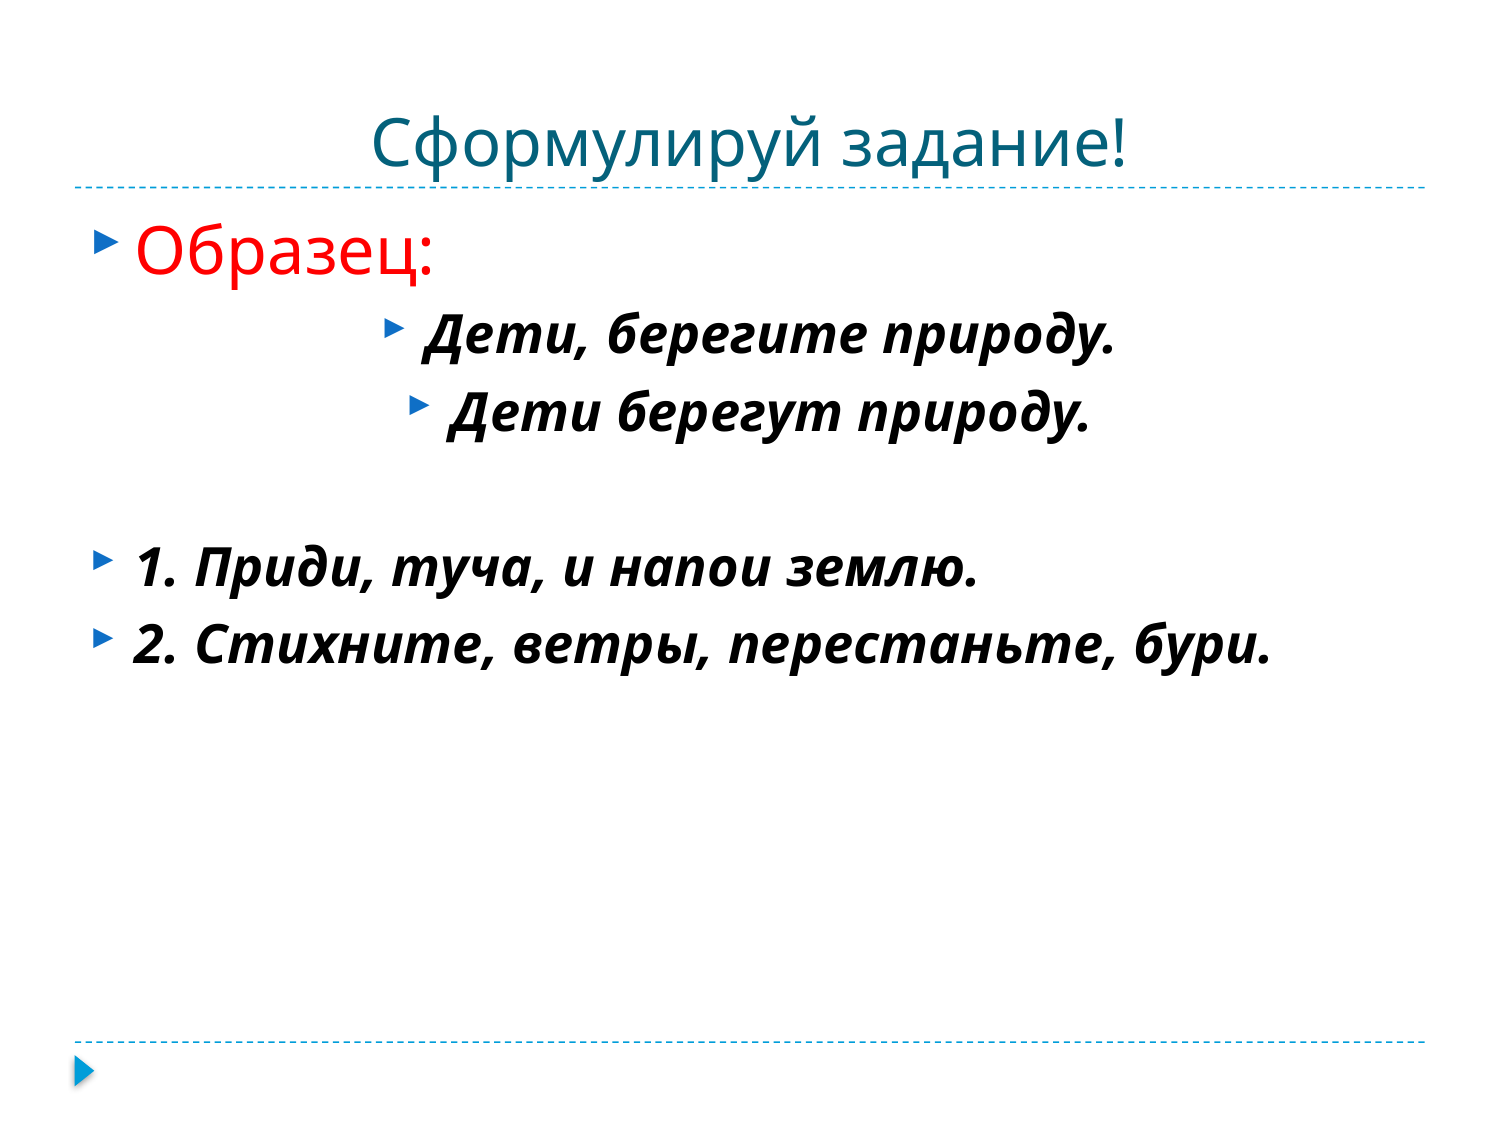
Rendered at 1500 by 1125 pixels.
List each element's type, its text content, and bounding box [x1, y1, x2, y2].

list Образец: Дети, берегите природу. Дети берегут природу. 1. Приди, туча, и напои землю. 2. Стихните, ветры, перестаньте, бури. [75, 200, 1425, 1010]
title Сформулируй задание! [75, 24, 1425, 188]
